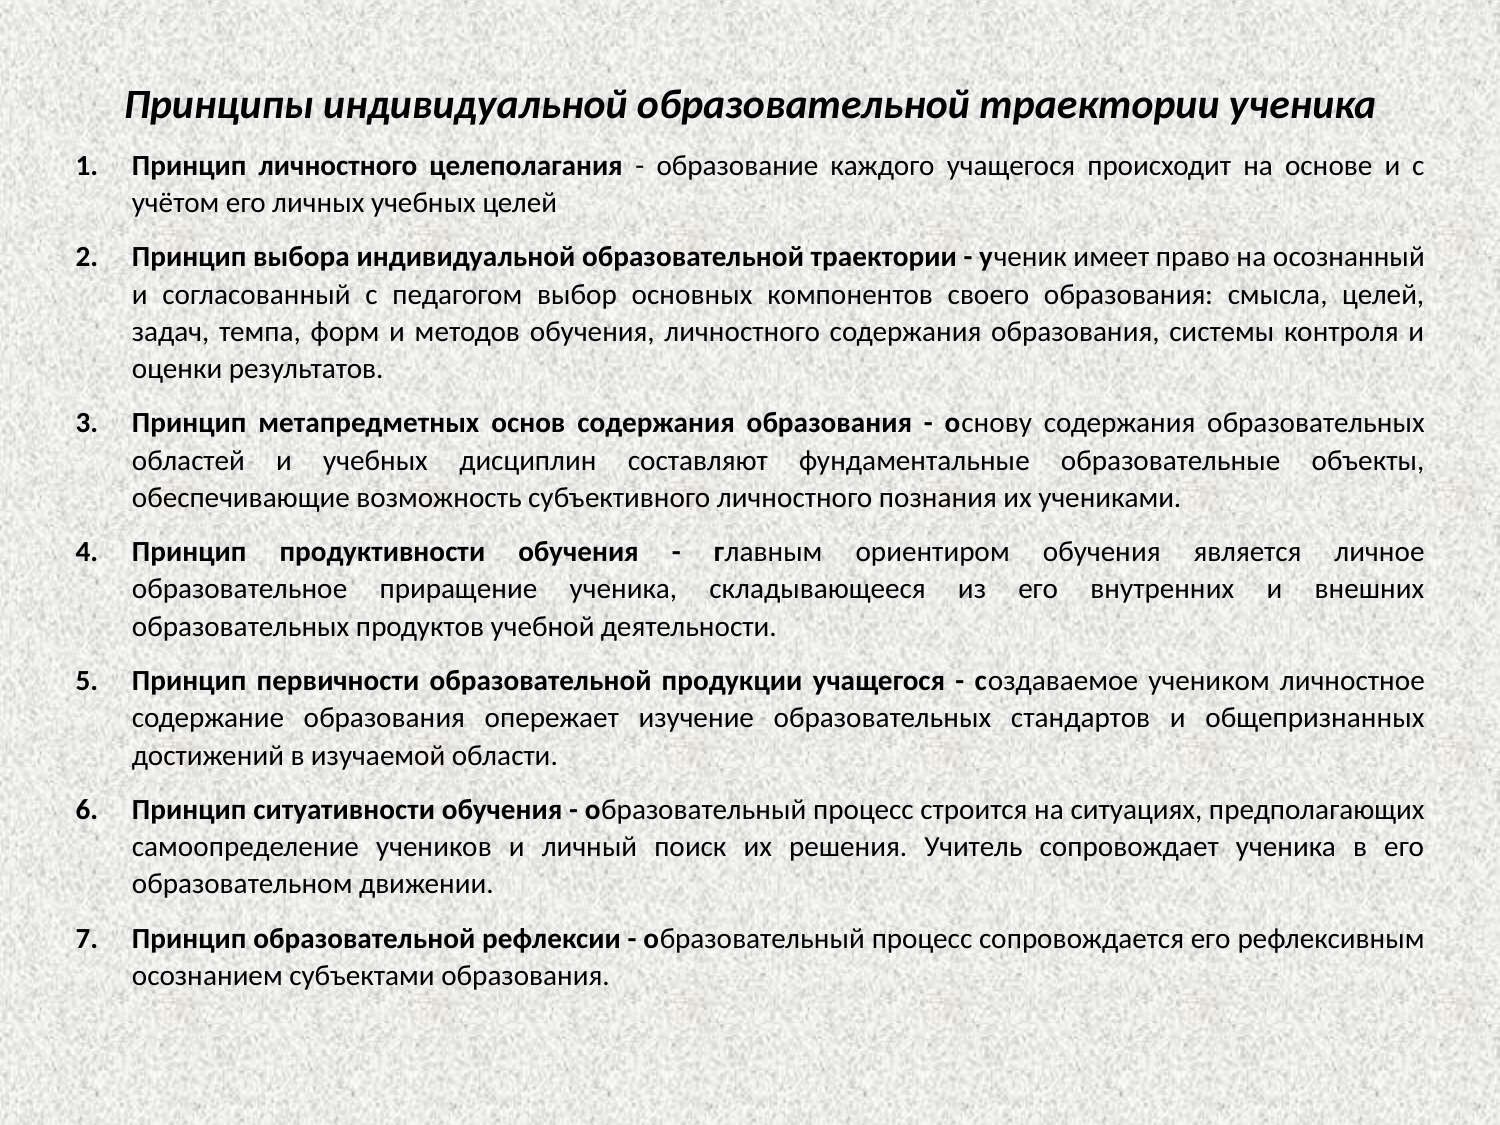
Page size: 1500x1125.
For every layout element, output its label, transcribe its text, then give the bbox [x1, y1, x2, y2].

picture [0, 0, 1500, 1125]
text_box Принципы индивидуальной образовательной траектории ученика Принцип личностного целеполагания - образование каждого учащегося происходит на основе и с учётом его личных учебных целей Принцип выбора индивидуальной образовательной траектории - ученик имеет право на осознанный и согласованный с педагогом выбор основных компонентов своего образования: смысла, целей, задач, темпа, форм и методов обучения, личностного содержания образования, системы контроля и оценки результатов. Принцип метапредметных основ содержания образования - основу содержания образовательных областей и учебных дисциплин составляют фундаментальные образовательные объекты, обеспечивающие возможность субъективного личностного познания их учениками. Принцип продуктивности обучения - главным ориентиром обучения является личное образовательное приращение ученика, складывающееся из его внутренних и внешних образовательных продуктов учебной деятельности. Принцип первичности образовательной продукции учащегося - создаваемое учеником личностное содержание образования опережает изучение образовательных стандартов и общепризнанных достижений в изучаемой области. Принцип ситуативности обучения - образовательный процесс строится на ситуациях, предполагающих самоопределение учеников и личный поиск их решения. Учитель сопровождает ученика в его образовательном движении. Принцип образовательной рефлексии - образовательный процесс сопровождается его рефлексивным осознанием субъектами образования. [60, 66, 1440, 999]
